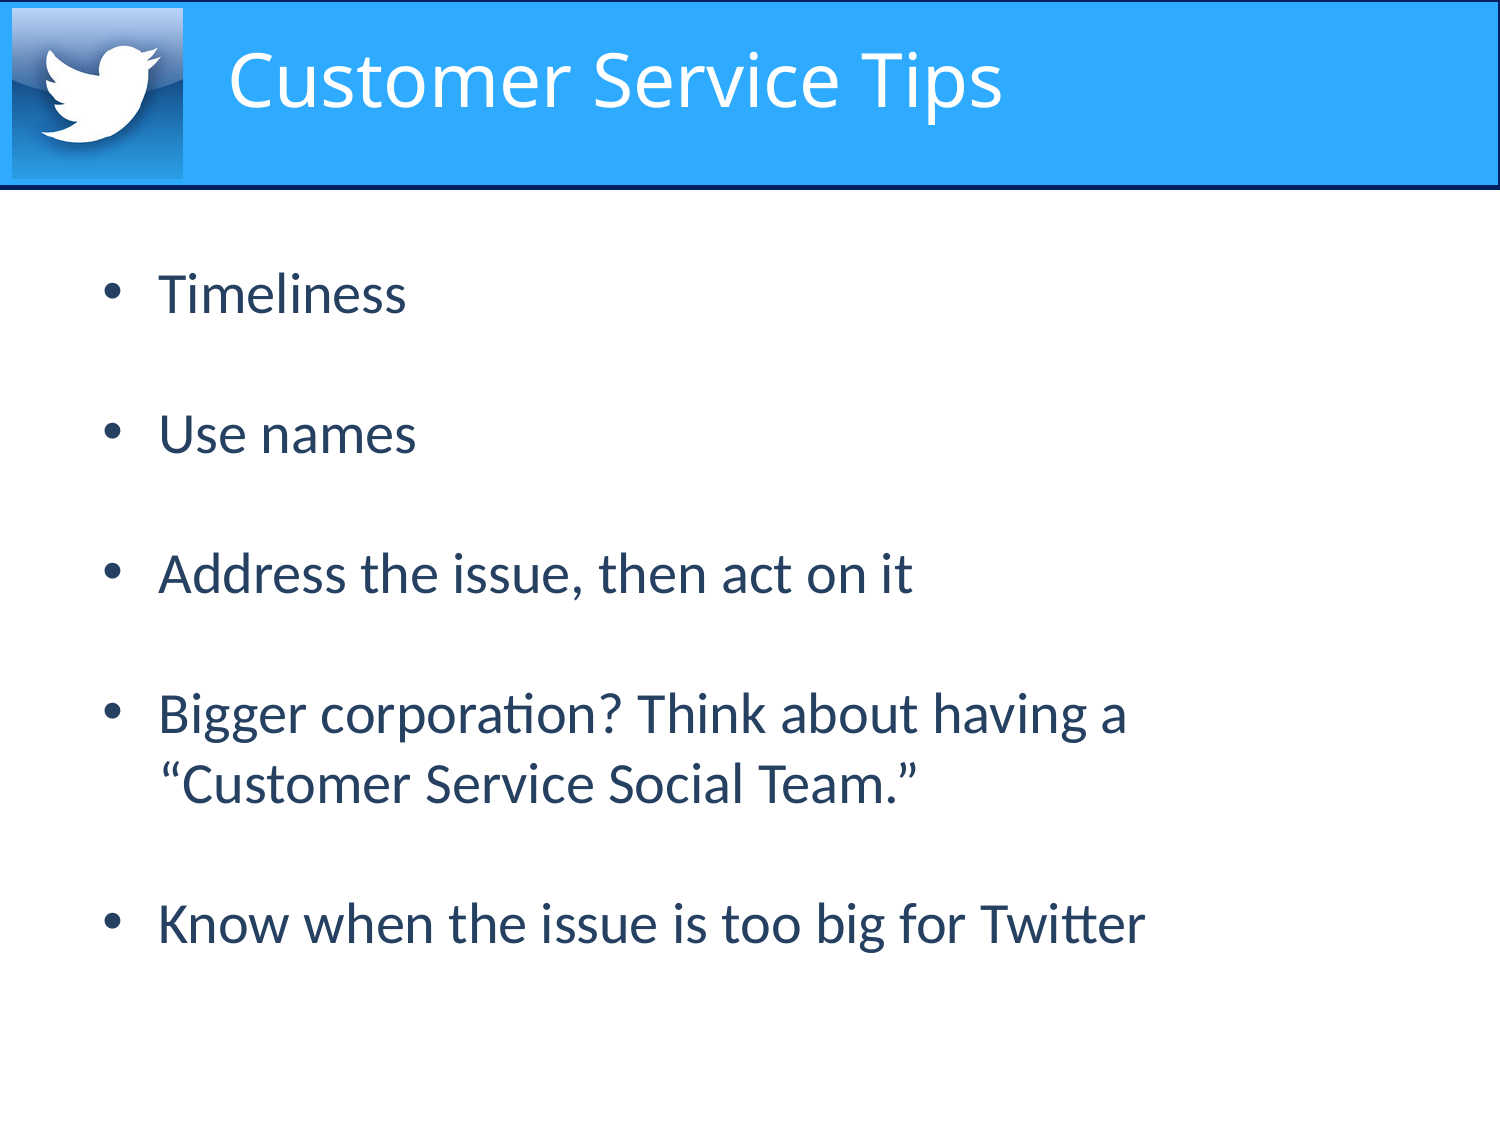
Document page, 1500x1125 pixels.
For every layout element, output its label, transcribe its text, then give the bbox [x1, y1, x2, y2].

text_box [0, 0, 1500, 190]
text_box Customer Service Tips [212, 24, 1075, 130]
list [12, 8, 183, 179]
text_box Timeliness Use names Address the issue, then act on it Bigger corporation? Think about having a “Customer Service Social Team.” Know when the issue is too big for Twitter [87, 202, 1363, 1053]
